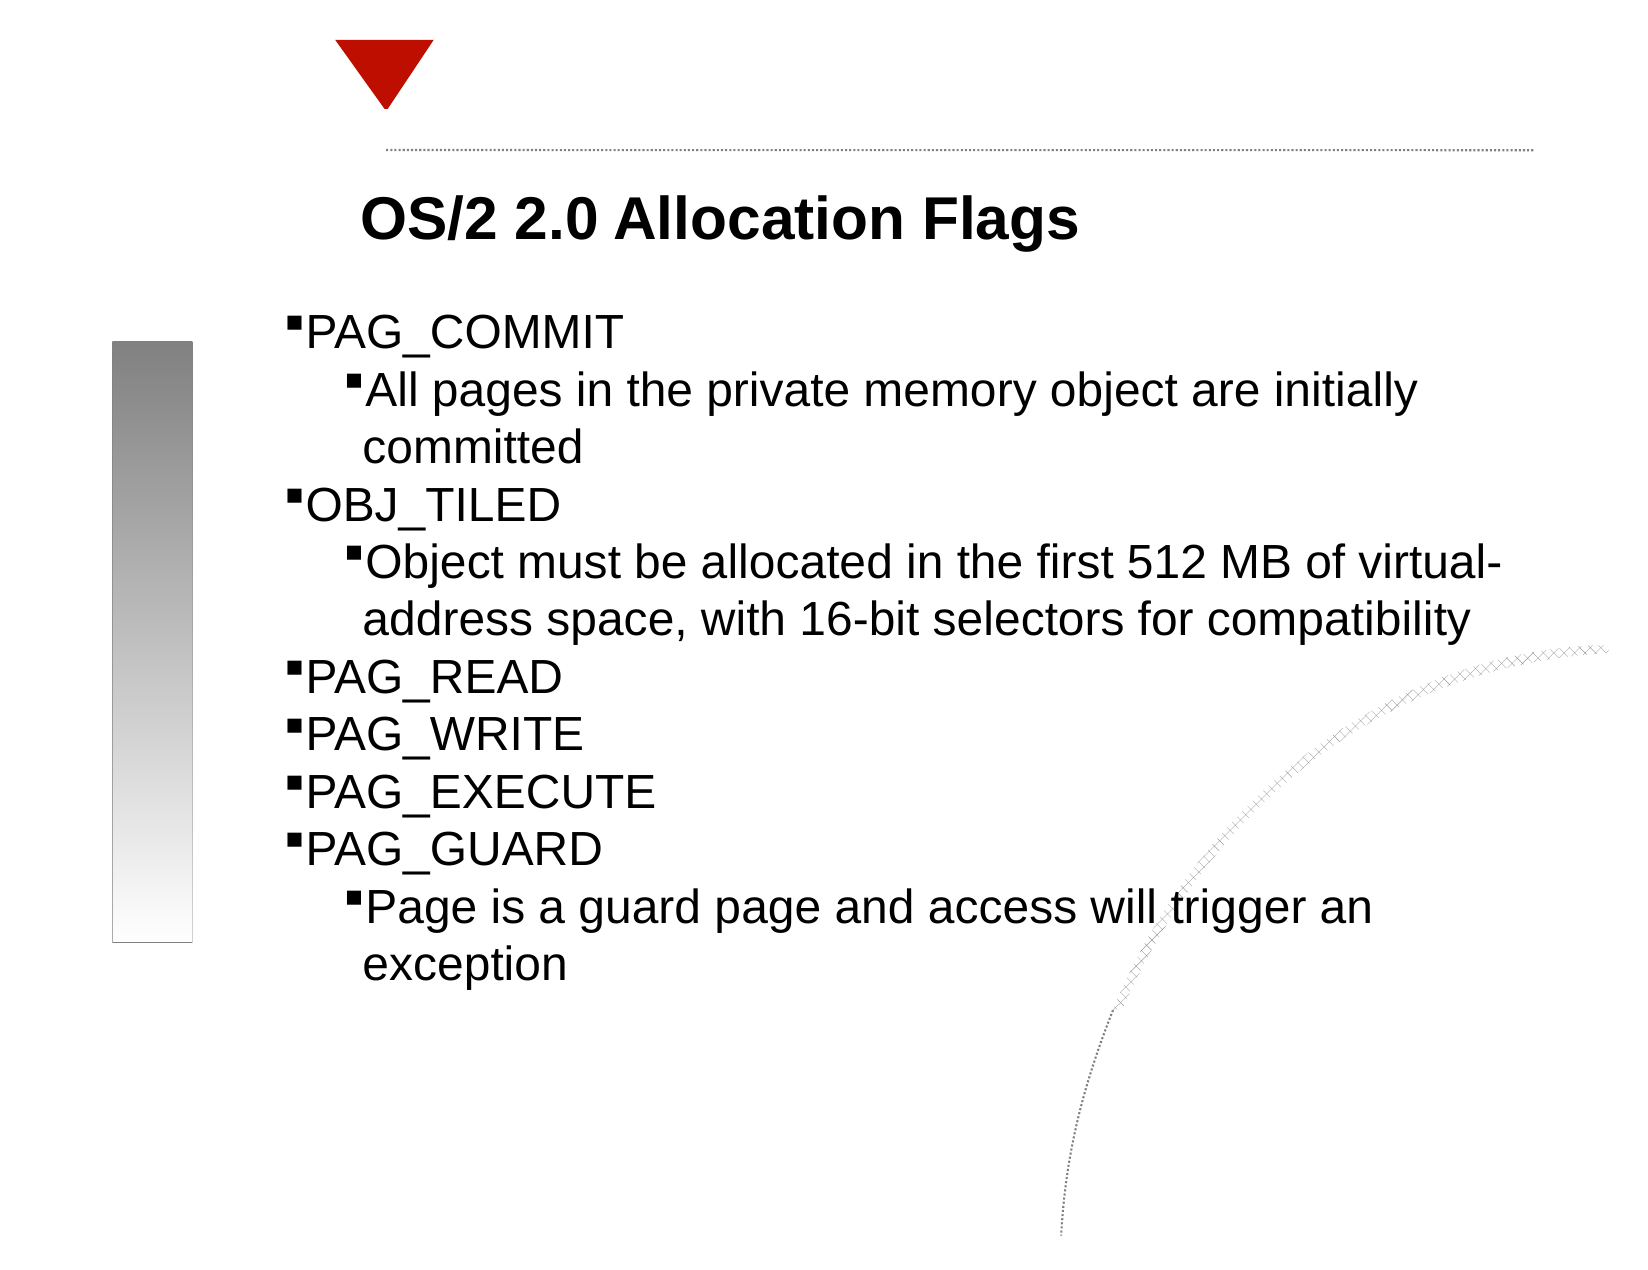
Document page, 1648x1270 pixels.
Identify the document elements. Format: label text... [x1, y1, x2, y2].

text_box OS/2 2.0 Allocation Flags [360, 109, 1574, 300]
text_box PAG_COMMIT All pages in the private memory object are initially committed OBJ_TILED Object must be allocated in the first 512 MB of virtual-address space, with 16-bit selectors for compatibility PAG_READ PAG_WRITE PAG_EXECUTE PAG_GUARD Page is a guard page and access will trigger an exception [283, 300, 1582, 991]
